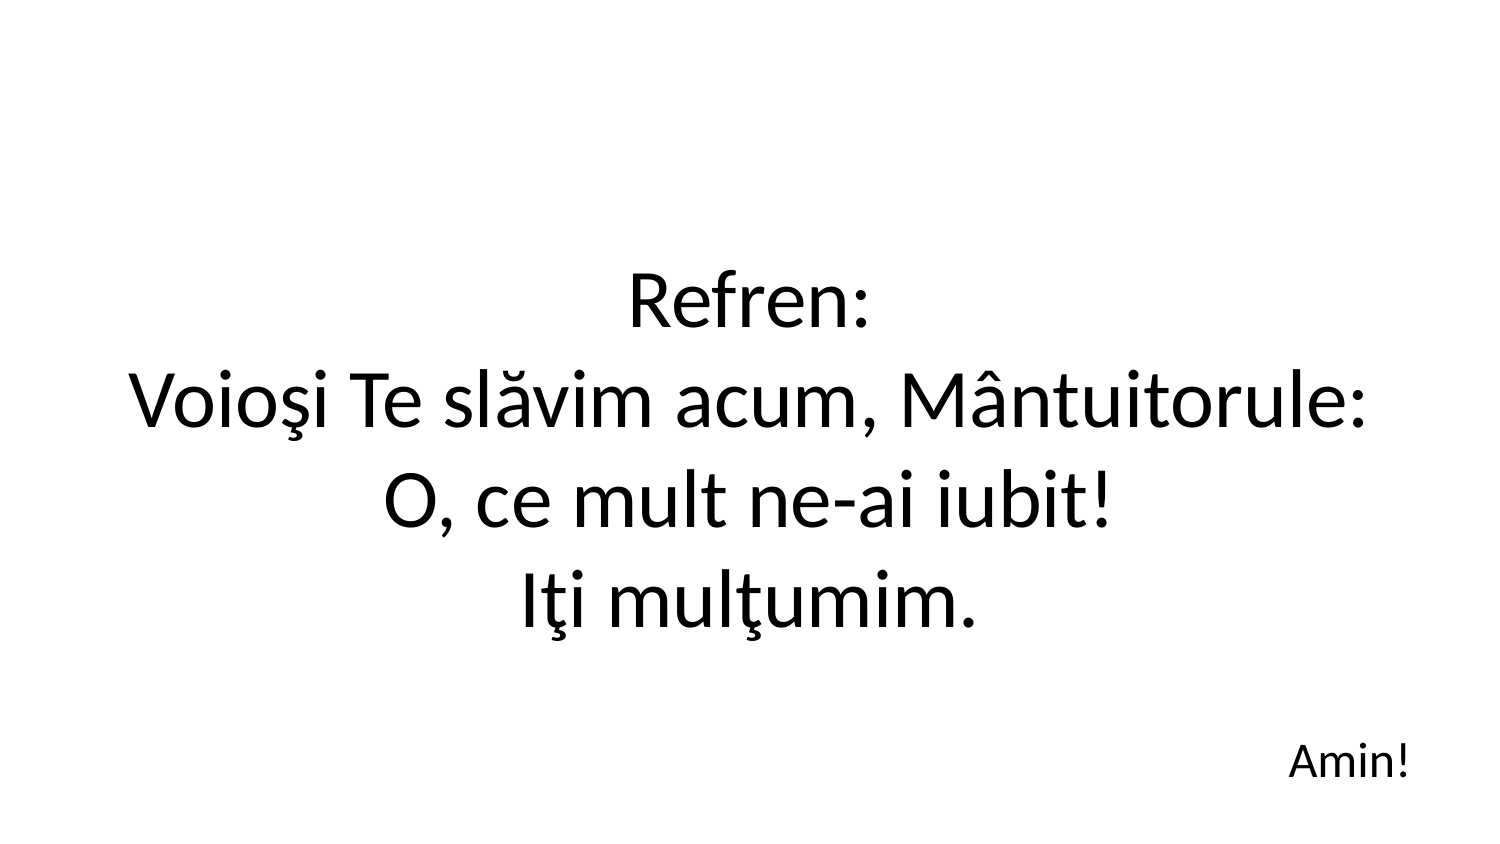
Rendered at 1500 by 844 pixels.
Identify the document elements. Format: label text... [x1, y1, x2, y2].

text_box Refren: Voioşi Te slăvim acum, Mântuitorule: O, ce mult ne-ai iubit! Iţi mulţumim. [113, 192, 1387, 652]
text_box Amin! [1273, 674, 1427, 795]
